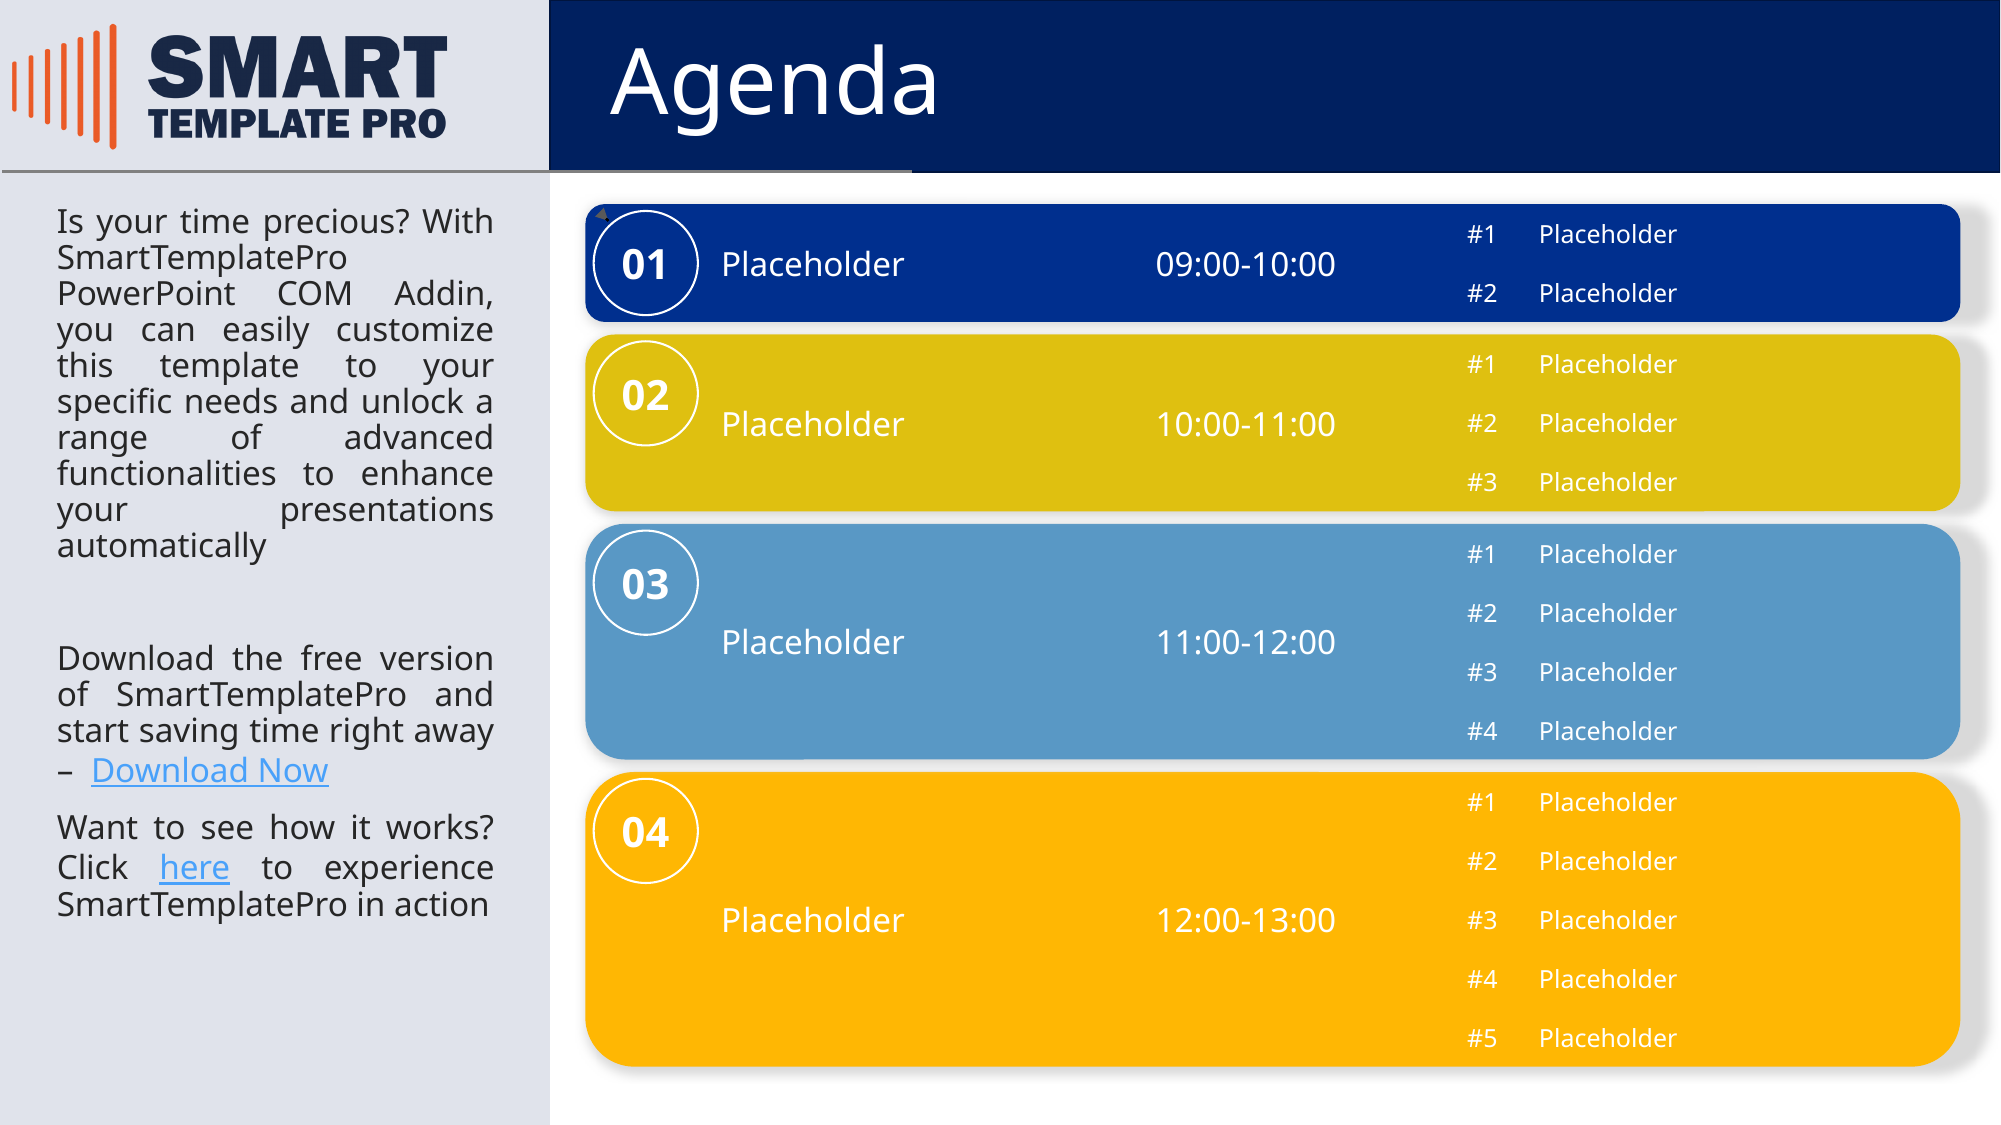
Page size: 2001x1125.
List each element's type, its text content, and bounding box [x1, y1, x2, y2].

text_box Agenda [595, 4, 1999, 165]
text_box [574, 187, 1971, 1084]
text_box Is your time precious? With SmartTemplatePro PowerPoint COM Addin, you can easily customize this template to your specific needs and unlock a range of advanced functionalities to enhance your presentations automatically Download the free version of SmartTemplatePro and start saving time right away – Download Now Want to see how it works? Click here to experience SmartTemplatePro in action [41, 197, 510, 1065]
picture [0, 13, 459, 158]
